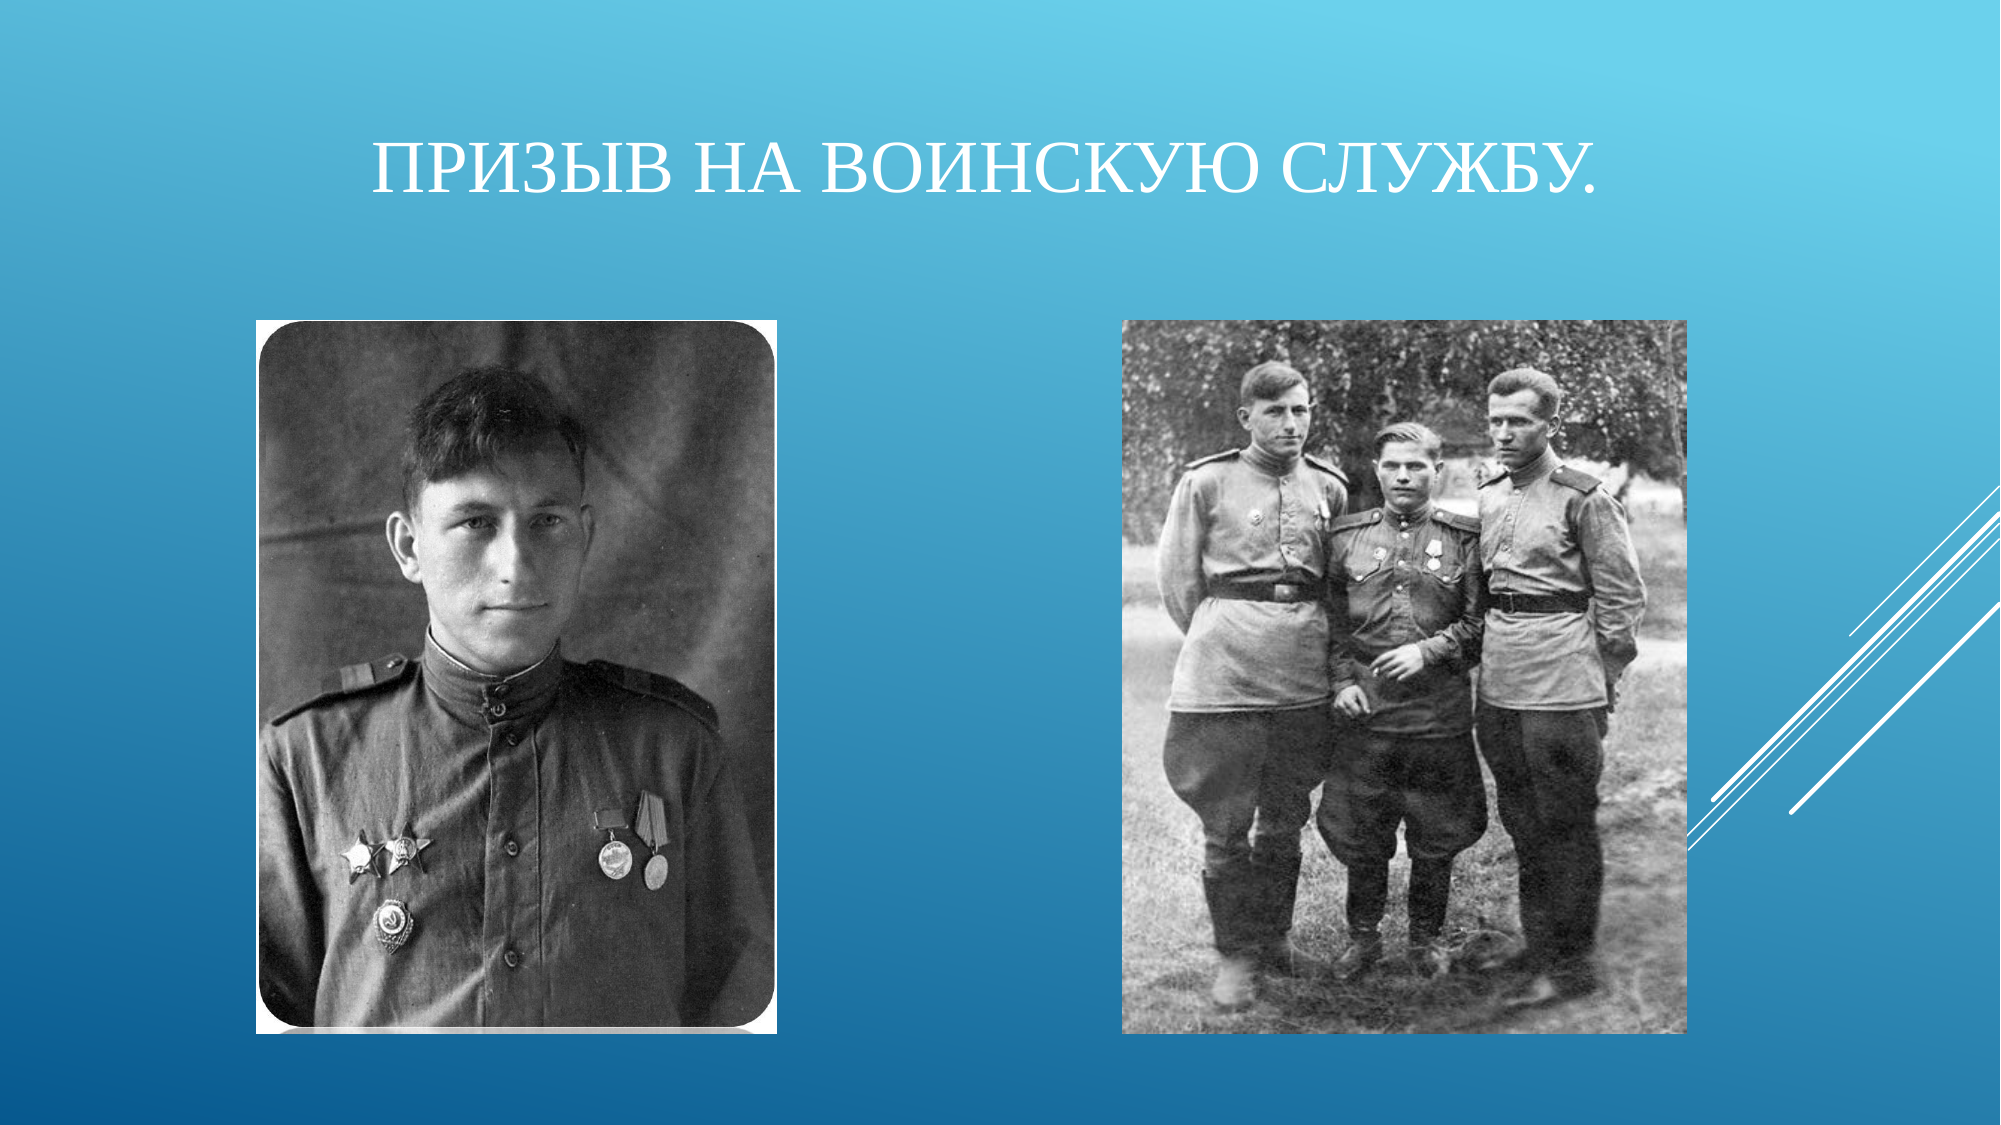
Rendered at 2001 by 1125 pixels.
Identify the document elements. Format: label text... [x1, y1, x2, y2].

picture [1122, 319, 1687, 1035]
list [256, 319, 778, 1035]
title Призыв на воинскую службу. [356, 38, 1814, 287]
